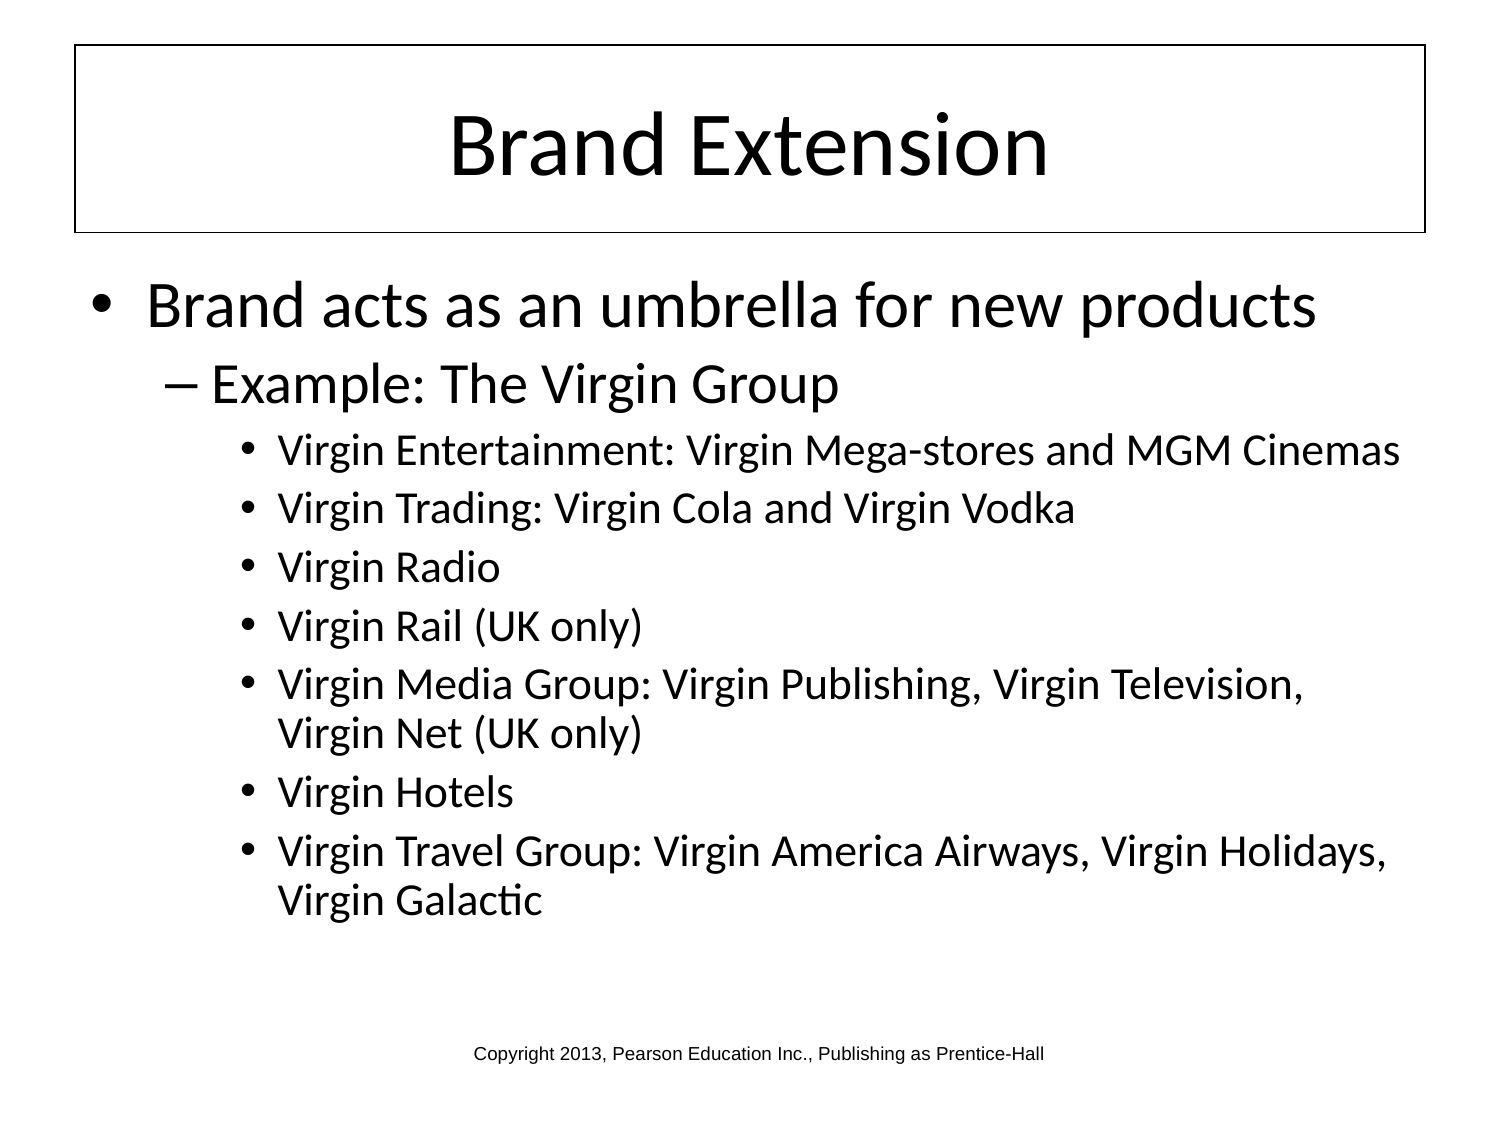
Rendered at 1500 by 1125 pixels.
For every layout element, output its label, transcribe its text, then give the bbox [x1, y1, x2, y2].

list Brand acts as an umbrella for new products Example: The Virgin Group Virgin Entertainment: Virgin Mega-stores and MGM Cinemas Virgin Trading: Virgin Cola and Virgin Vodka Virgin Radio Virgin Rail (UK only) Virgin Media Group: Virgin Publishing, Virgin Television, Virgin Net (UK only) Virgin Hotels Virgin Travel Group: Virgin America Airways, Virgin Holidays, Virgin Galactic [74, 262, 1426, 1042]
text_box Copyright 2013, Pearson Education Inc., Publishing as Prentice-Hall [459, 1033, 1059, 1094]
title Brand Extension [74, 44, 1426, 233]
